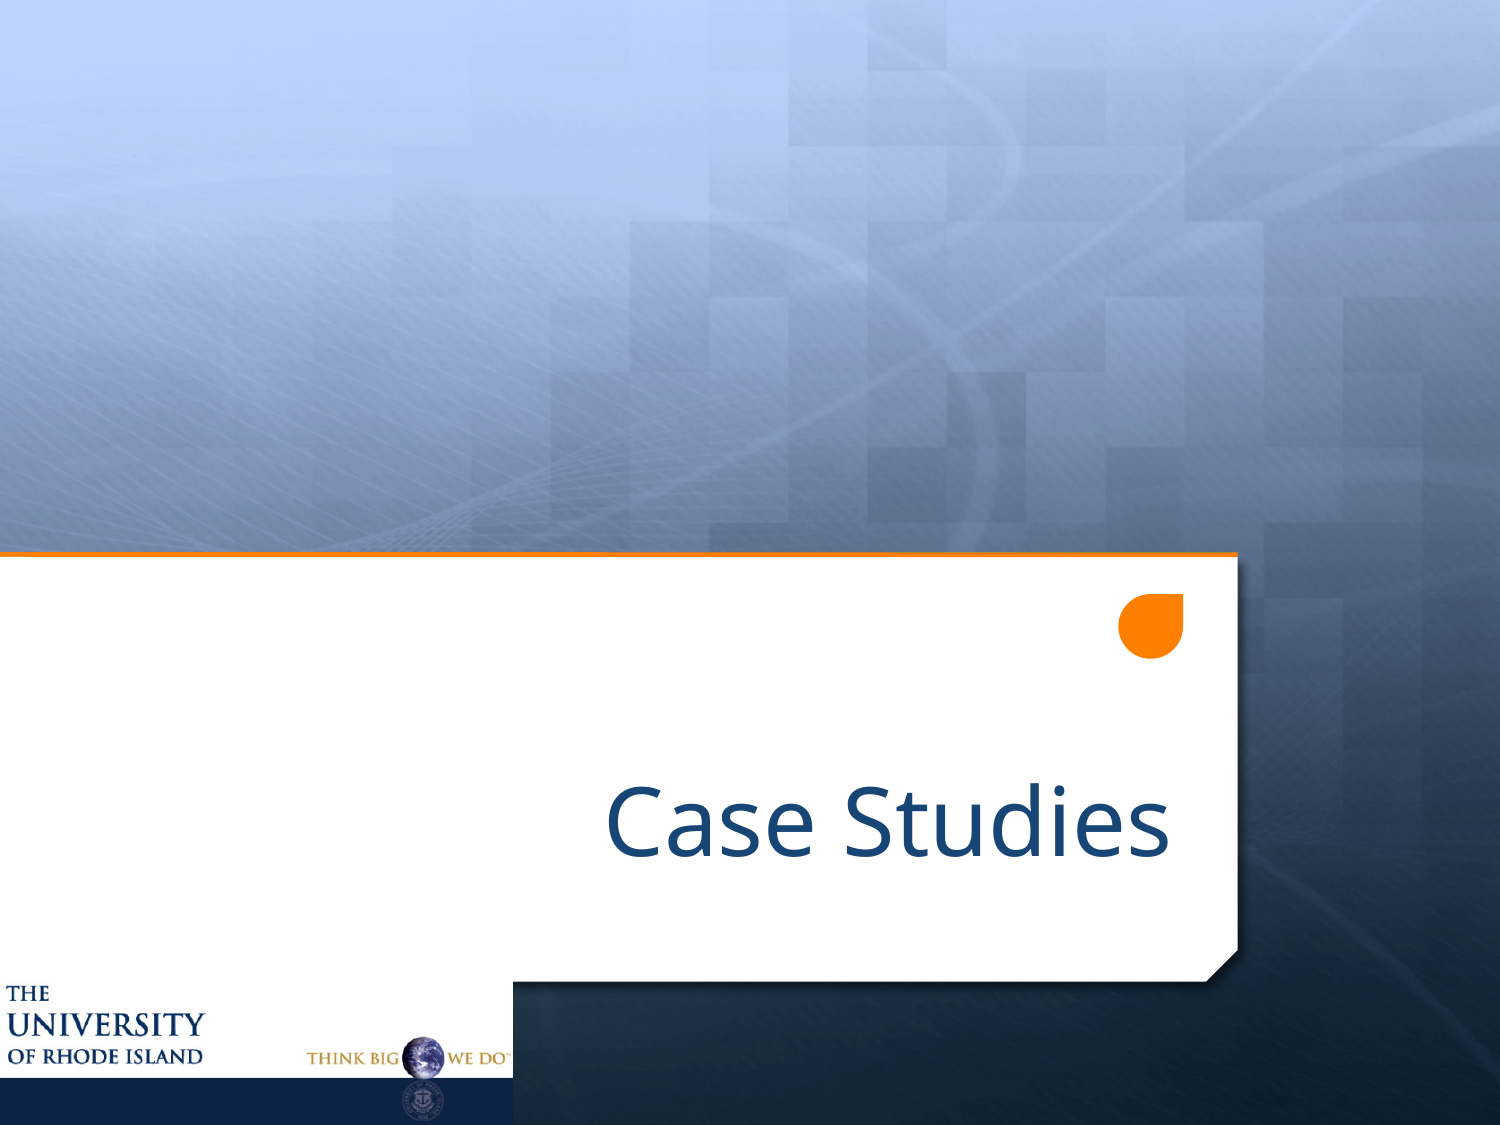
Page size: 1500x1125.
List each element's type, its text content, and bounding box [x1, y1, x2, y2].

picture [0, 981, 513, 1125]
title Case Studies [225, 641, 1188, 883]
